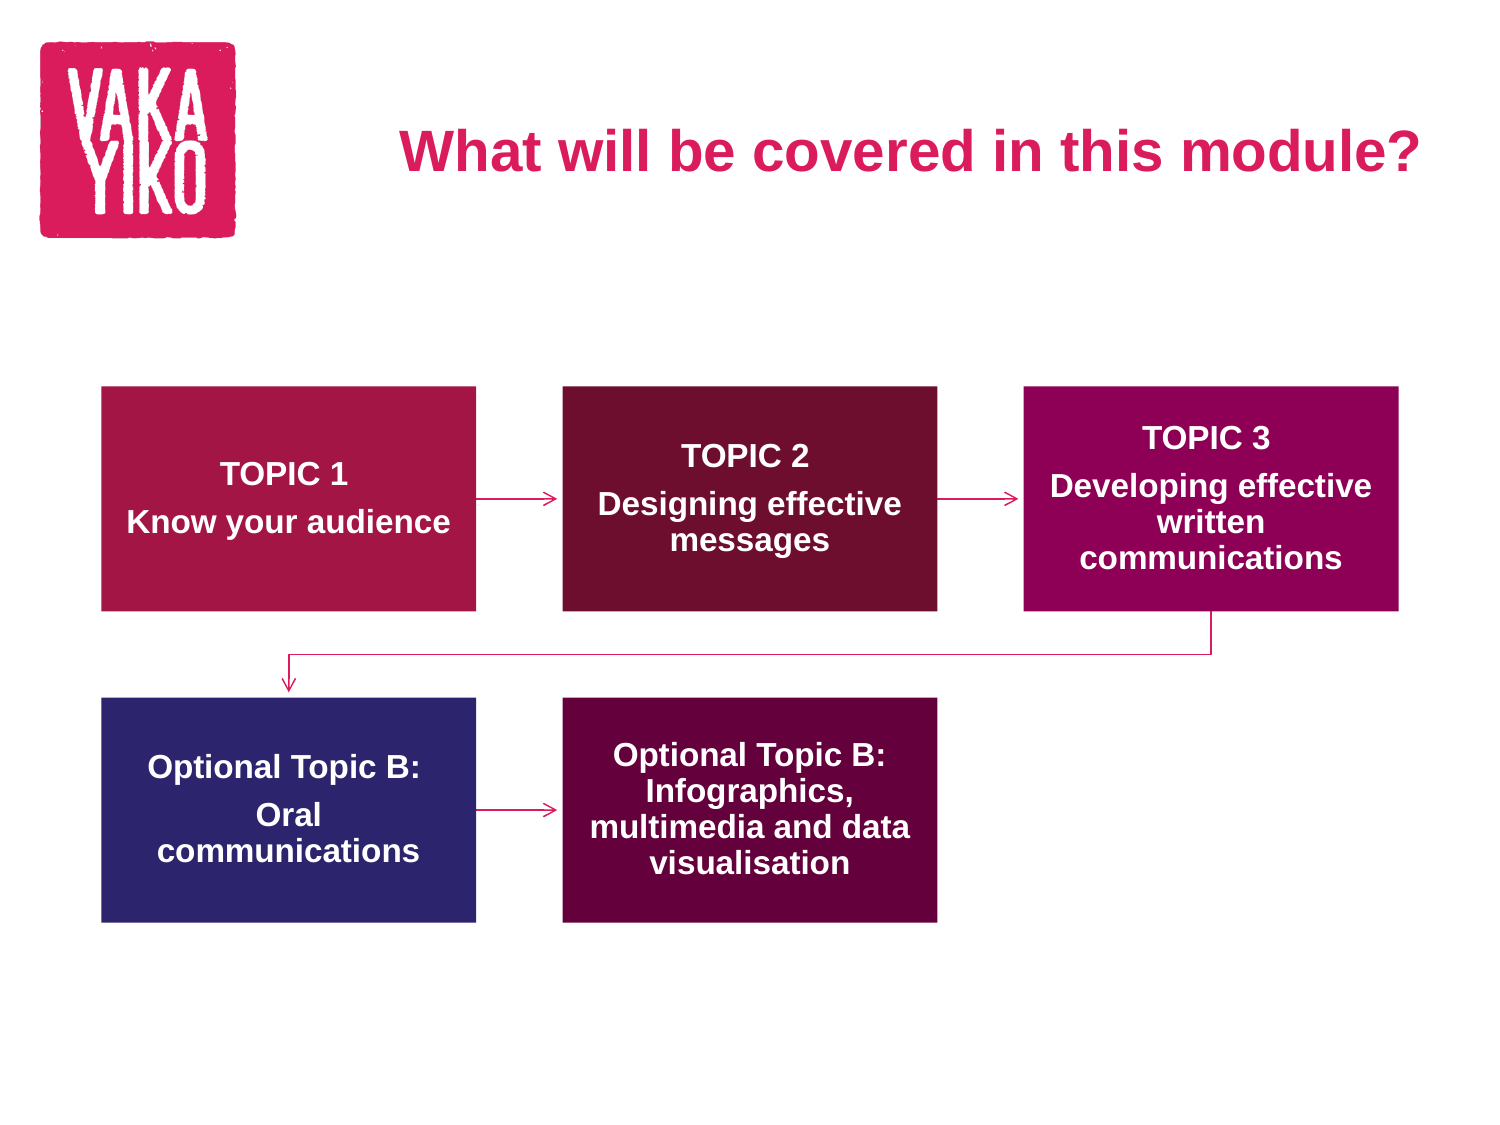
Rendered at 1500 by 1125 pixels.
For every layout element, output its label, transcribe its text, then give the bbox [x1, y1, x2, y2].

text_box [100, 266, 1400, 1042]
picture [21, 23, 254, 256]
title What will be covered in this module? [265, 113, 1424, 209]
